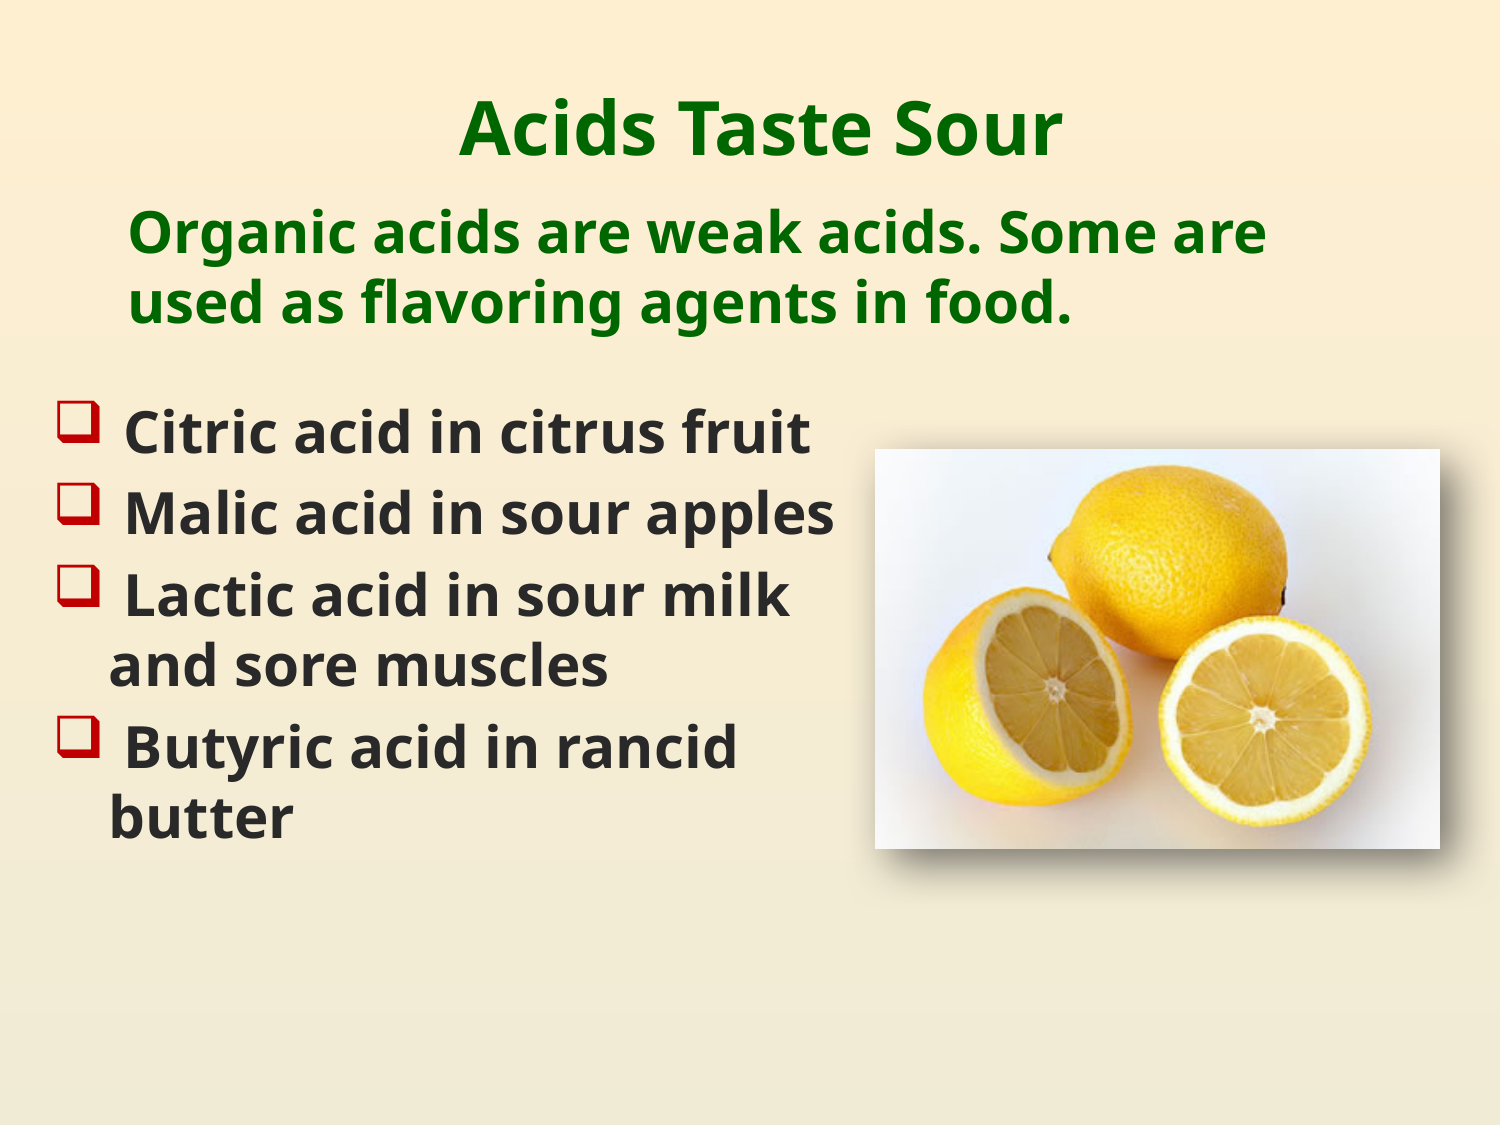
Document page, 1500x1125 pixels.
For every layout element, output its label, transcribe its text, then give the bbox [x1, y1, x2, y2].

list Citric acid in citrus fruit Malic acid in sour apples Lactic acid in sour milk and sore muscles Butyric acid in rancid butter [37, 387, 888, 913]
title Acids Taste Sour [112, 49, 1413, 201]
text_box Organic acids are weak acids. Some are used as flavoring agents in food. [112, 187, 1375, 343]
picture [874, 449, 1440, 849]
